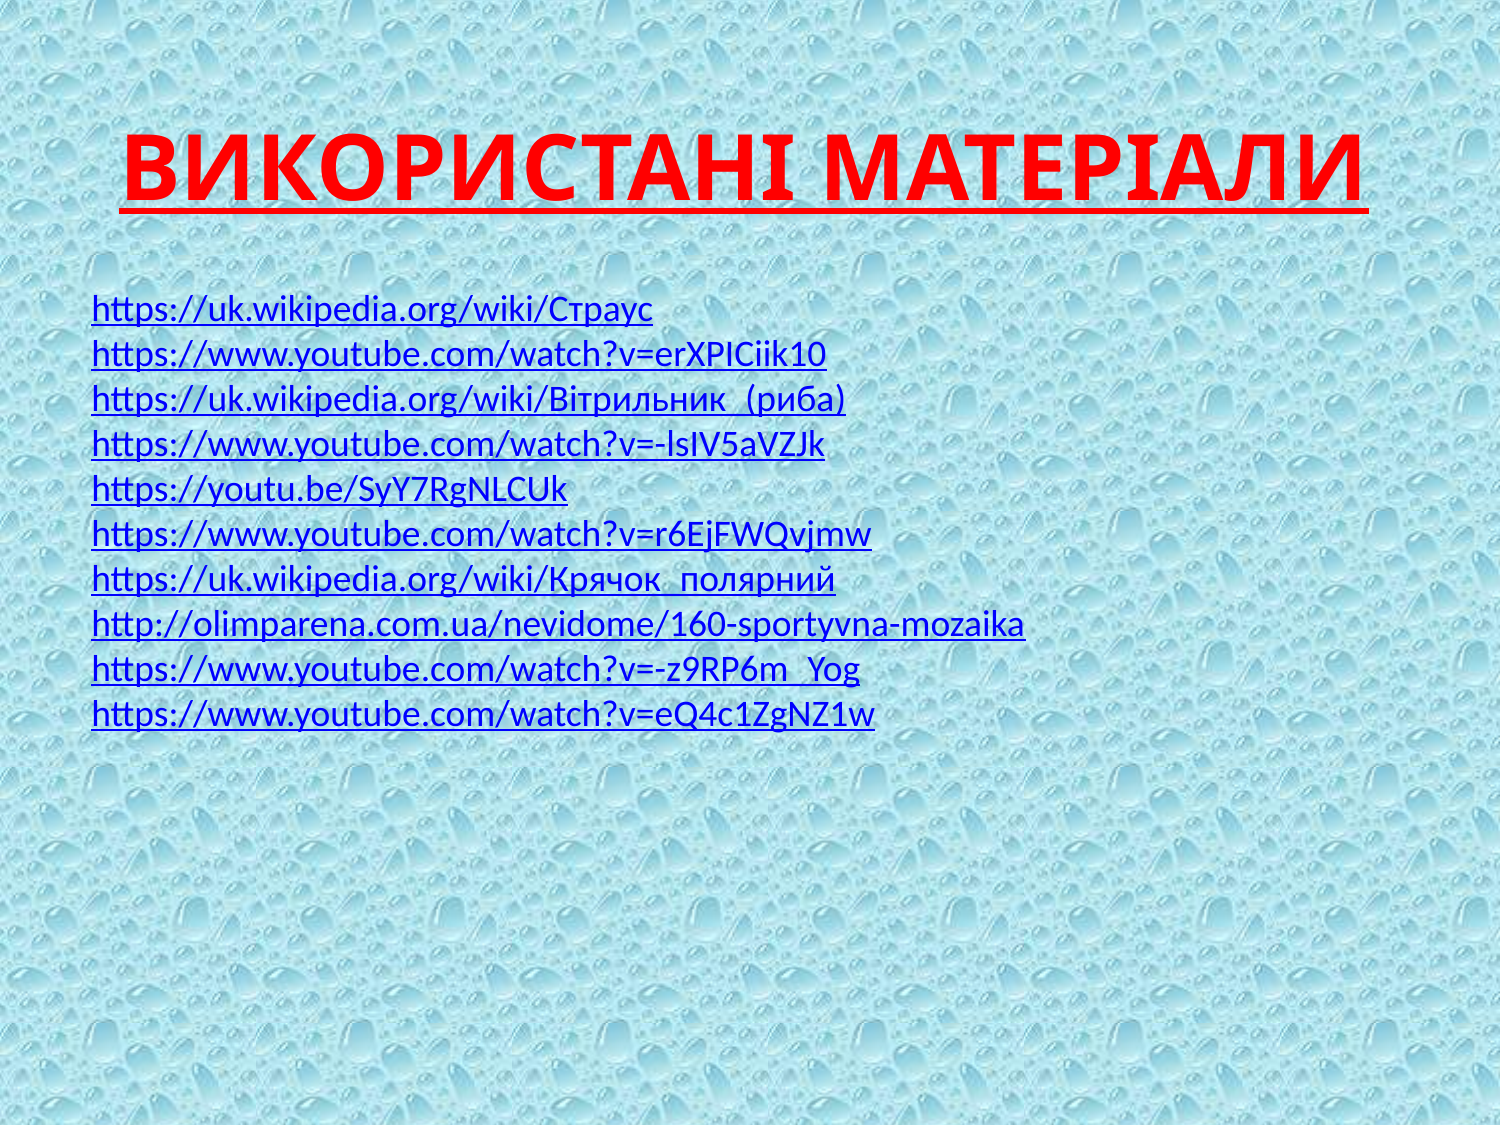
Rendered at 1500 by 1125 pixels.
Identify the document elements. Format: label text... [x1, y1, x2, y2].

picture [0, 0, 1500, 1125]
text_box https://uk.wikipedia.org/wiki/Страус https://www.youtube.com/watch?v=erXPICiik10 https://uk.wikipedia.org/wiki/Вітрильник_(риба) https://www.youtube.com/watch?v=-lsIV5aVZJk https://youtu.be/SyY7RgNLCUk https://www.youtube.com/watch?v=r6EjFWQvjmw https://uk.wikipedia.org/wiki/Крячок_полярний http://olimparena.com.ua/nevidome/160-sportyvna-mozaika https://www.youtube.com/watch?v=-z9RP6m_Yog https://www.youtube.com/watch?v=eQ4c1ZgNZ1w [76, 231, 1436, 1125]
text_box ВИКОРИСТАНІ МАТЕРІАЛИ [17, 101, 1471, 227]
